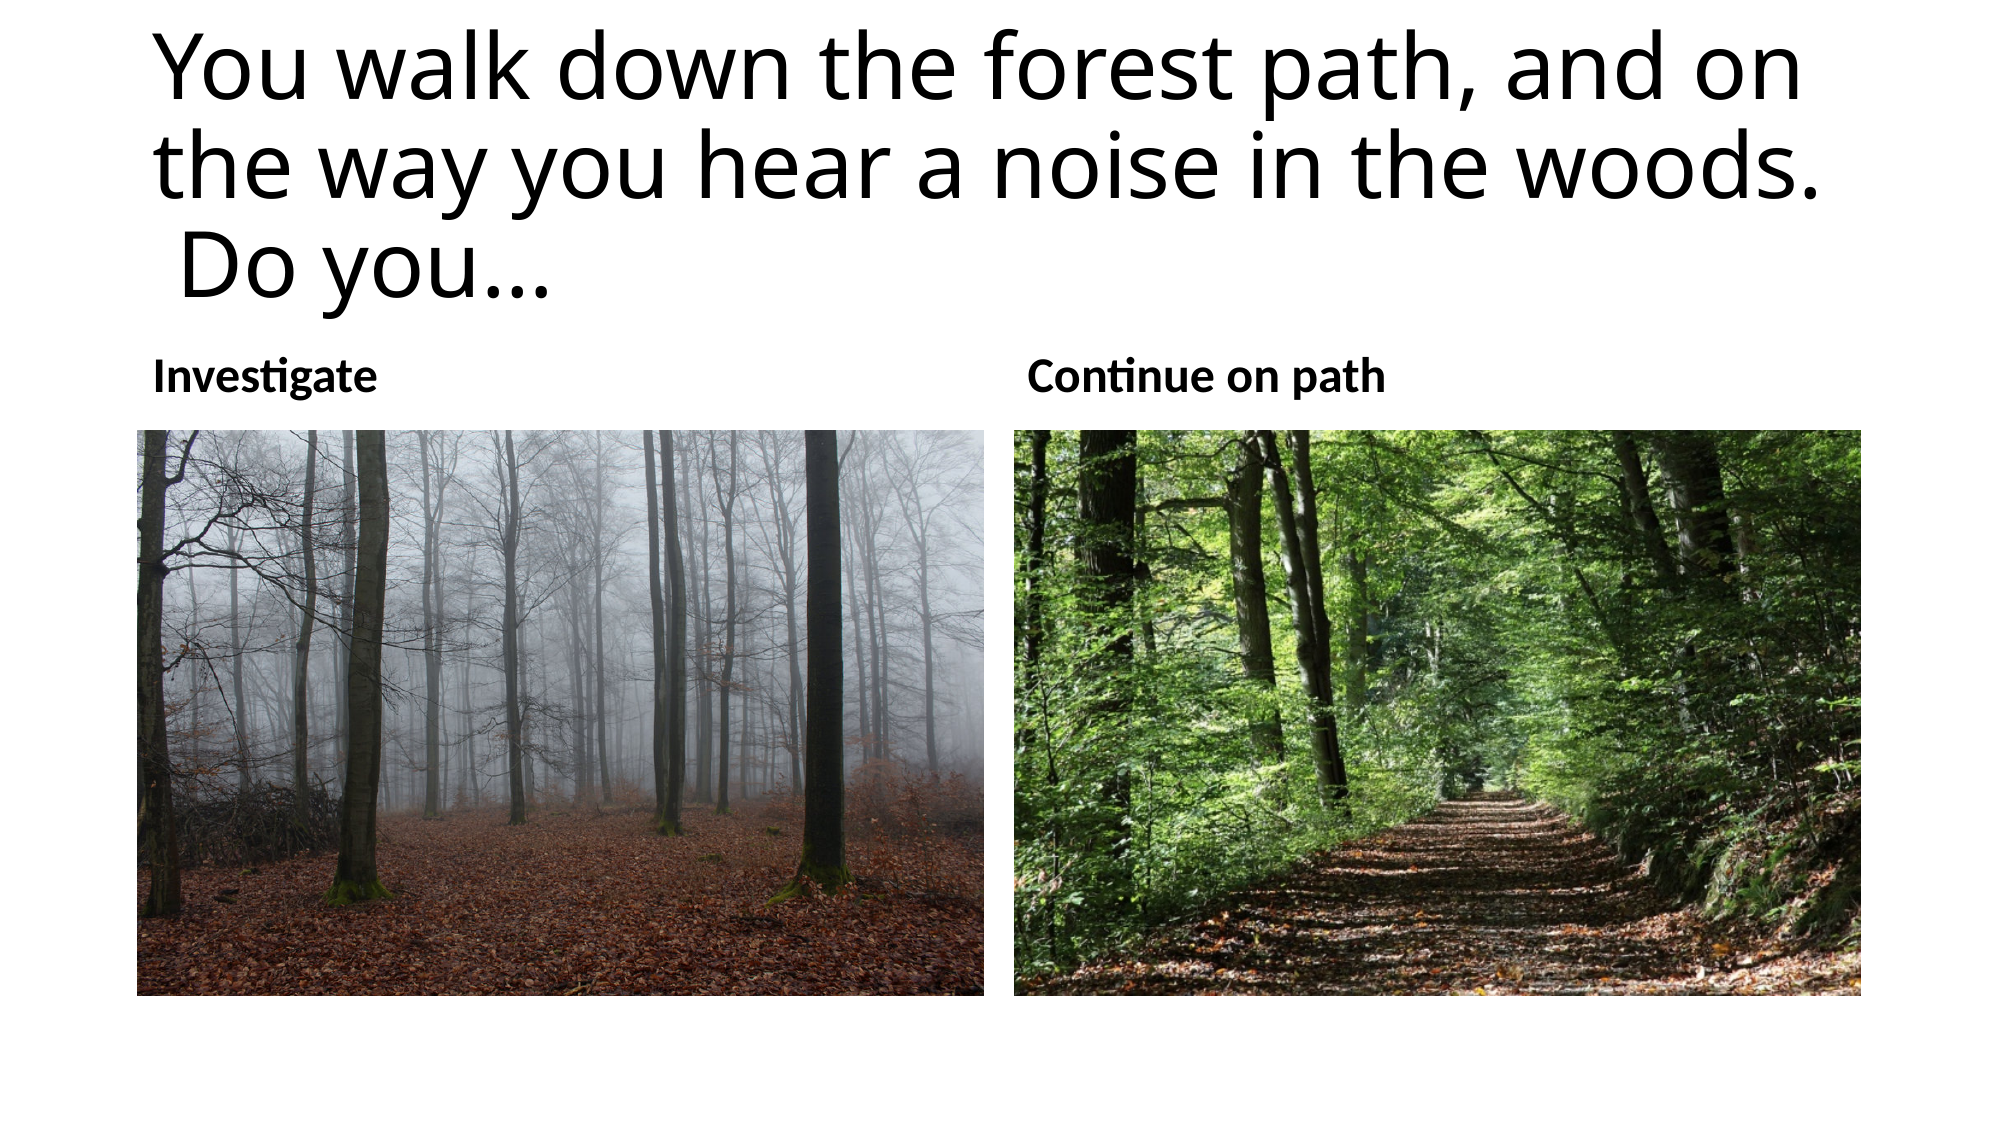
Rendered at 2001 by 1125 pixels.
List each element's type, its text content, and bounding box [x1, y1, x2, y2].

list Continue on path [1012, 275, 1863, 411]
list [137, 430, 984, 996]
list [1014, 430, 1861, 996]
title You walk down the forest path, and on the way you hear a noise in the woods. Do you… [137, 59, 1863, 278]
list Investigate [137, 275, 984, 411]
